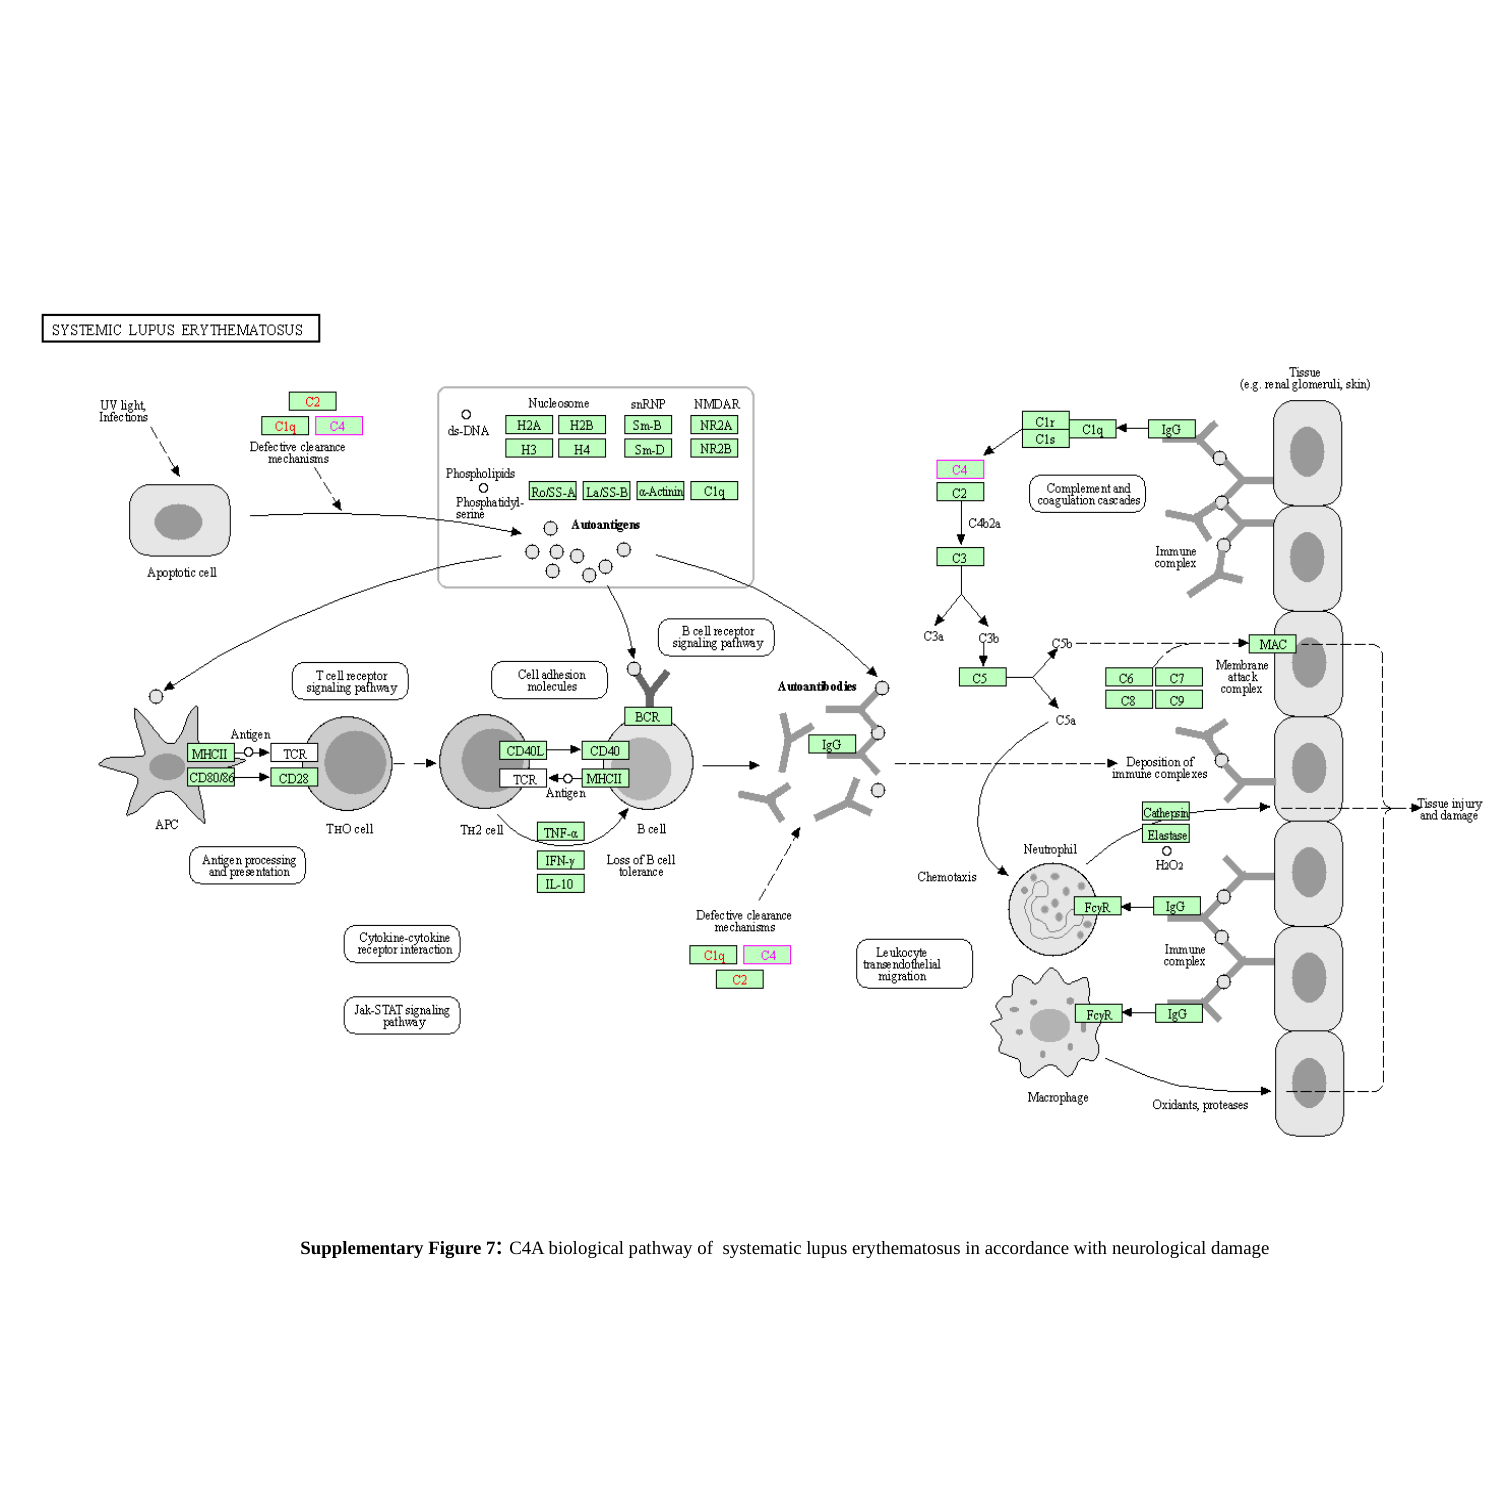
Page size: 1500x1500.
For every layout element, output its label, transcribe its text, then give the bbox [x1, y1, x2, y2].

picture [15, 293, 1485, 1144]
text_box Supplementary Figure 7: C4A biological pathway of systematic lupus erythematosus in accordance with neurological damage [289, 1220, 1470, 1266]
